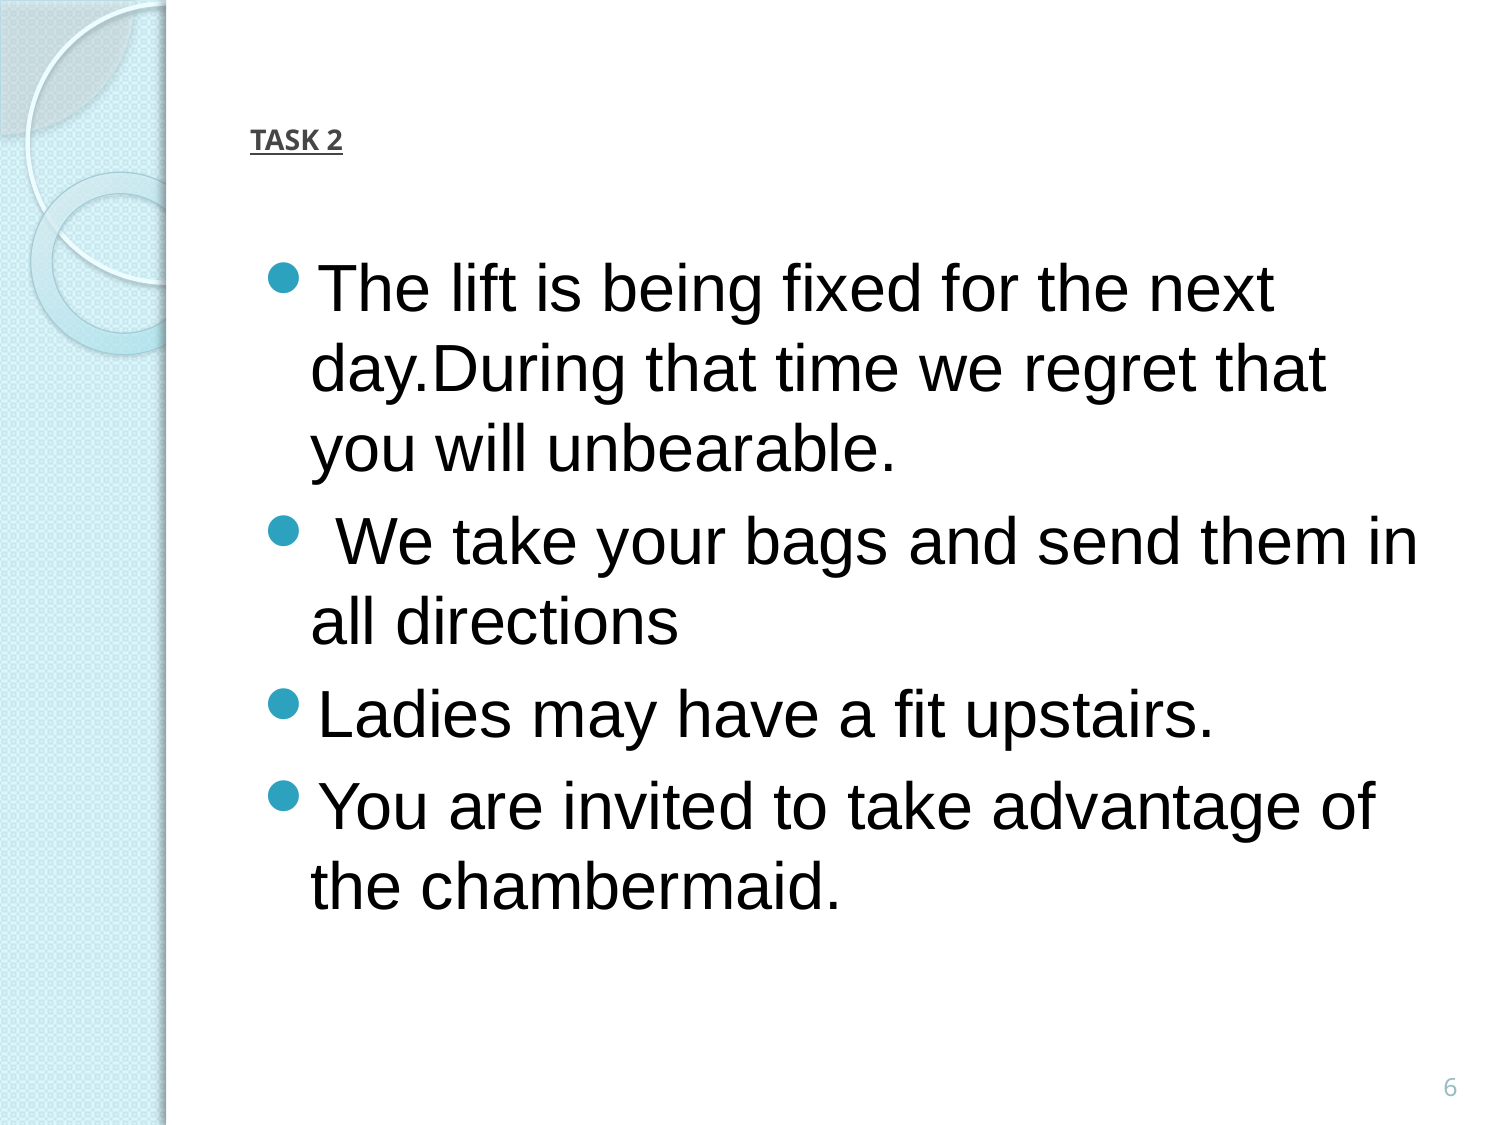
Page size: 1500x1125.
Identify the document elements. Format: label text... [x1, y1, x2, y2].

slide_number 6 [1413, 1034, 1488, 1113]
list The lift is being fixed for the next day.During that time we regret that you will unbearable. We take your bags and send them in all directions Ladies may have a fit upstairs. You are invited to take advantage of the chambermaid. [235, 237, 1466, 1025]
title TASK 2 [235, 45, 1466, 233]
